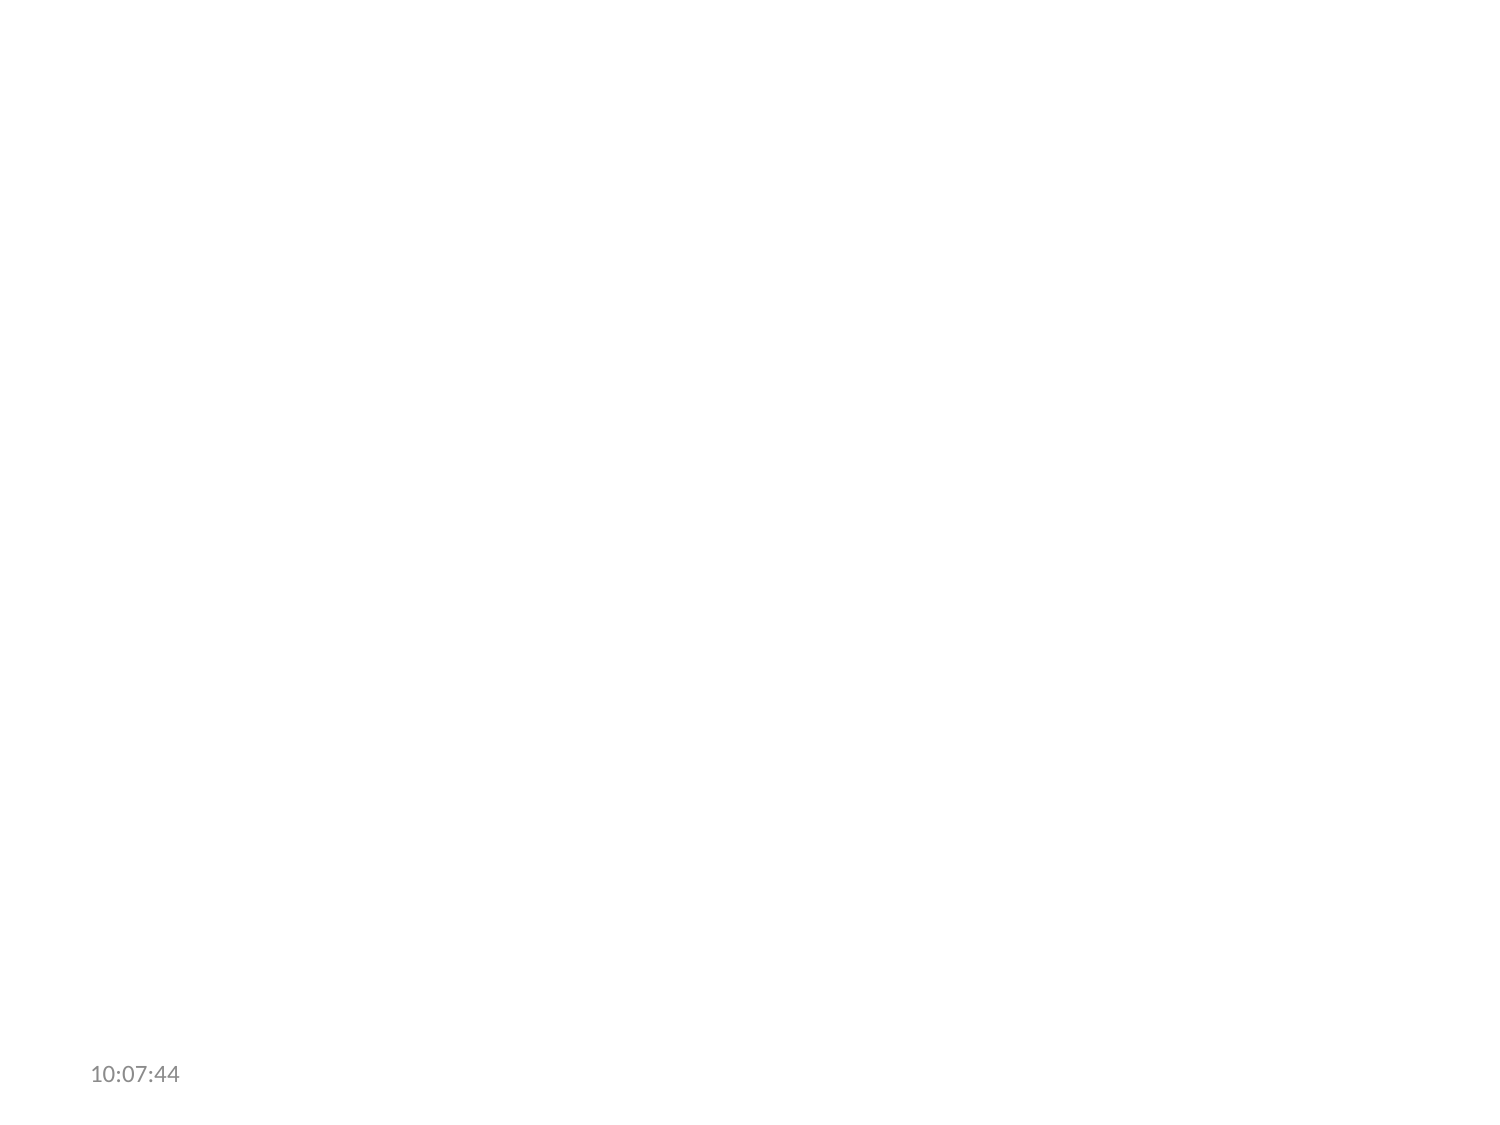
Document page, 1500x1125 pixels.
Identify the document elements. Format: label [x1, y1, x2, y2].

slide_number [75, 1042, 425, 1103]
